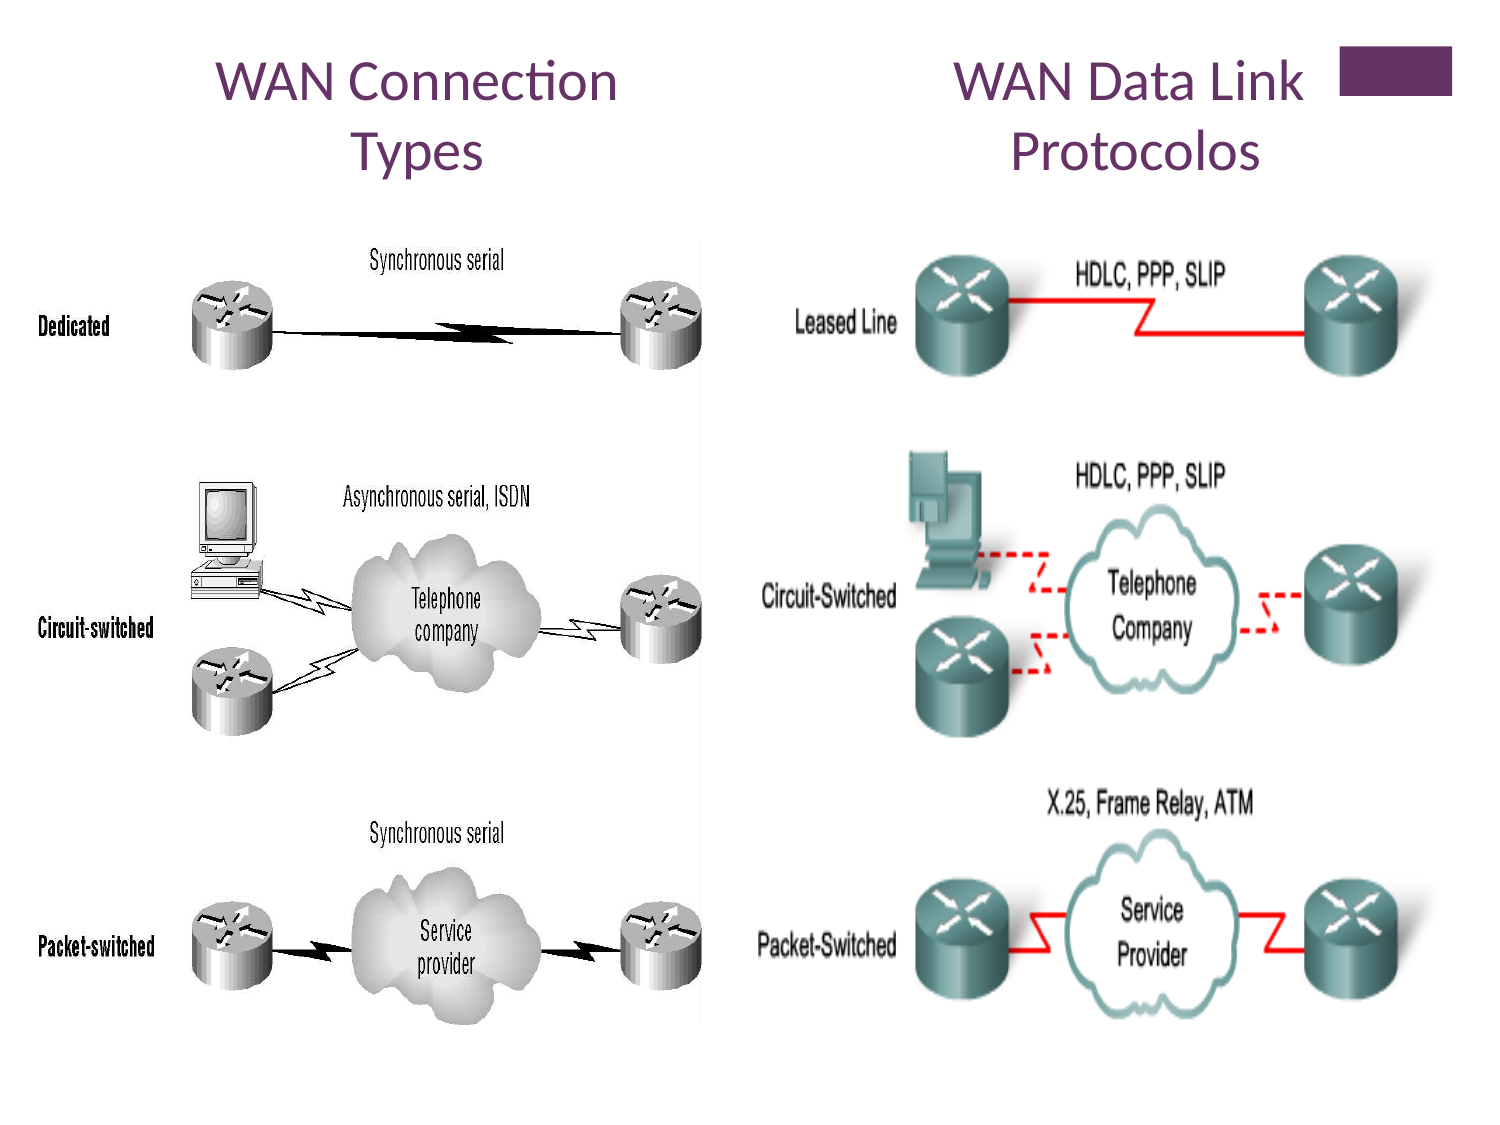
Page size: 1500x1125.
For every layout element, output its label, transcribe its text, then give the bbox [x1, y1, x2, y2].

title WAN Connection Types [133, 34, 702, 223]
picture [36, 239, 702, 1026]
picture [735, 205, 1443, 1026]
text_box WAN Data Link Protocolos [938, 34, 1320, 190]
